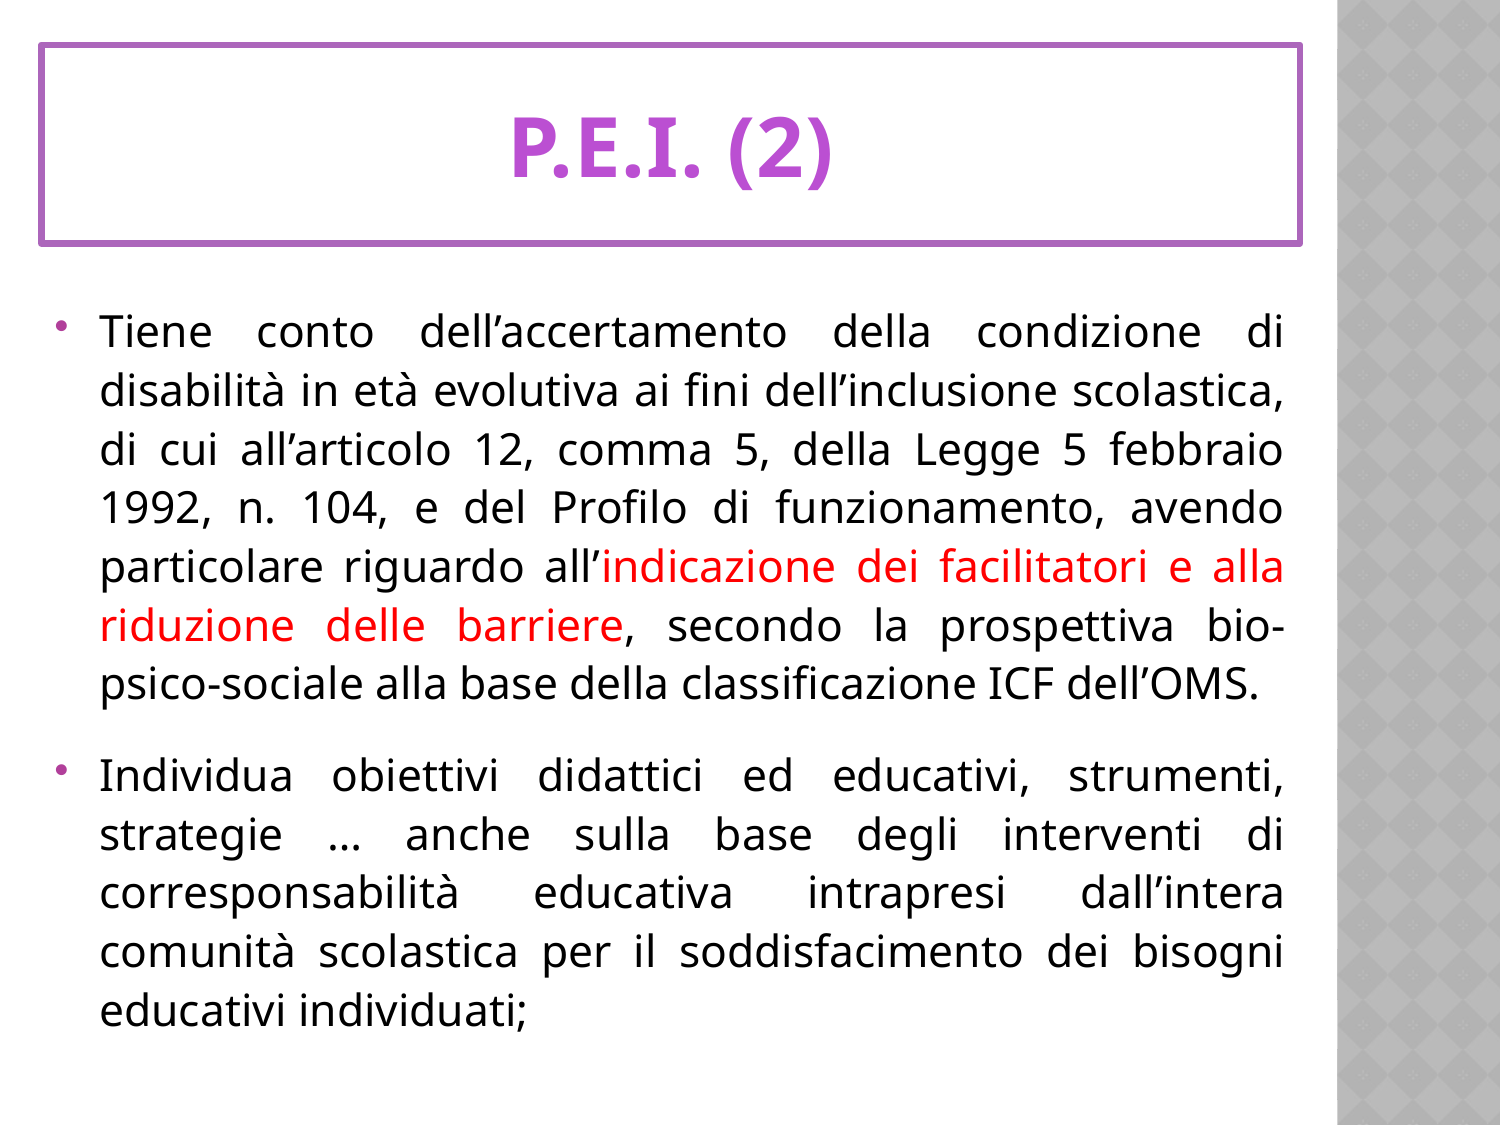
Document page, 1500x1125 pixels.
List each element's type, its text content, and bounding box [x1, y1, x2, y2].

list Tiene conto dell’accertamento della condizione di disabilità in età evolutiva ai fini dell’inclusione scolastica, di cui all’articolo 12, comma 5, della Legge 5 febbraio 1992, n. 104, e del Profilo di funzionamento, avendo particolare riguardo all’indicazione dei facilitatori e alla riduzione delle barriere, secondo la prospettiva bio-psico-sociale alla base della classificazione ICF dell’OMS. Individua obiettivi didattici ed educativi, strumenti, strategie … anche sulla base degli interventi di corresponsabilità educativa intrapresi dall’intera comunità scolastica per il soddisfacimento dei bisogni educativi individuati; [41, 290, 1302, 1059]
text_box P.E.I. (2) [38, 42, 1303, 247]
